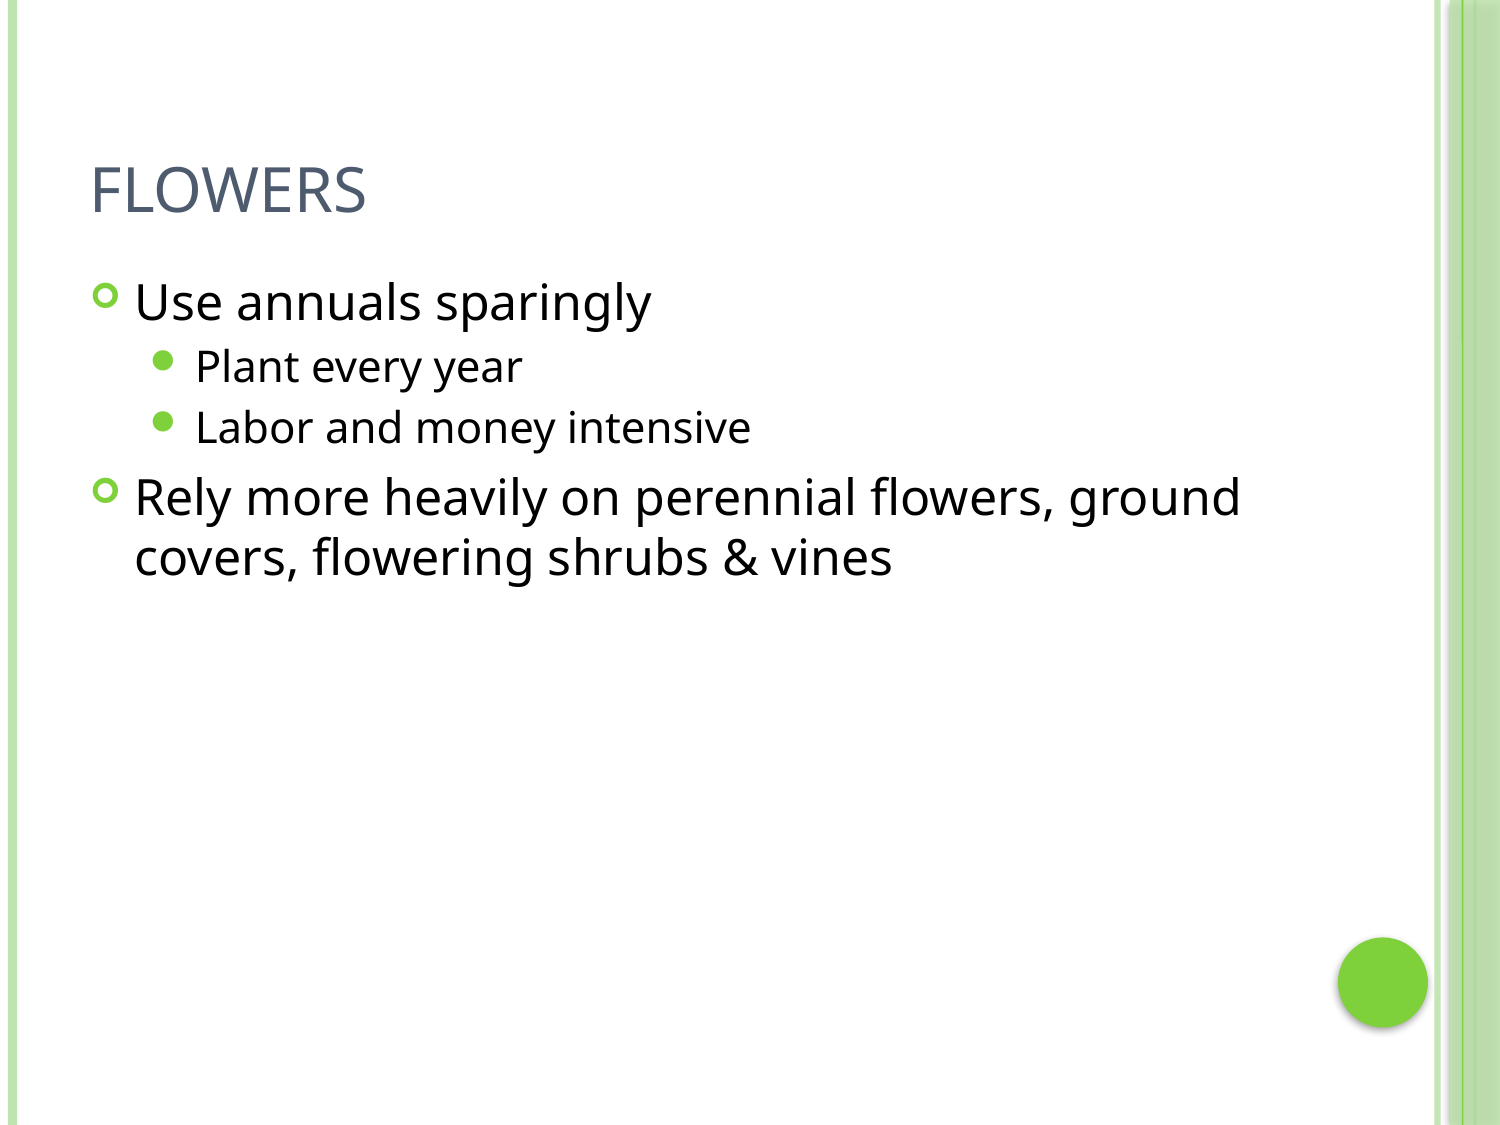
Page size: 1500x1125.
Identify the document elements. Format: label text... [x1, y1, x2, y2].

title Flowers [75, 45, 1300, 233]
list Use annuals sparingly Plant every year Labor and money intensive Rely more heavily on perennial flowers, ground covers, flowering shrubs & vines [75, 262, 1300, 1062]
